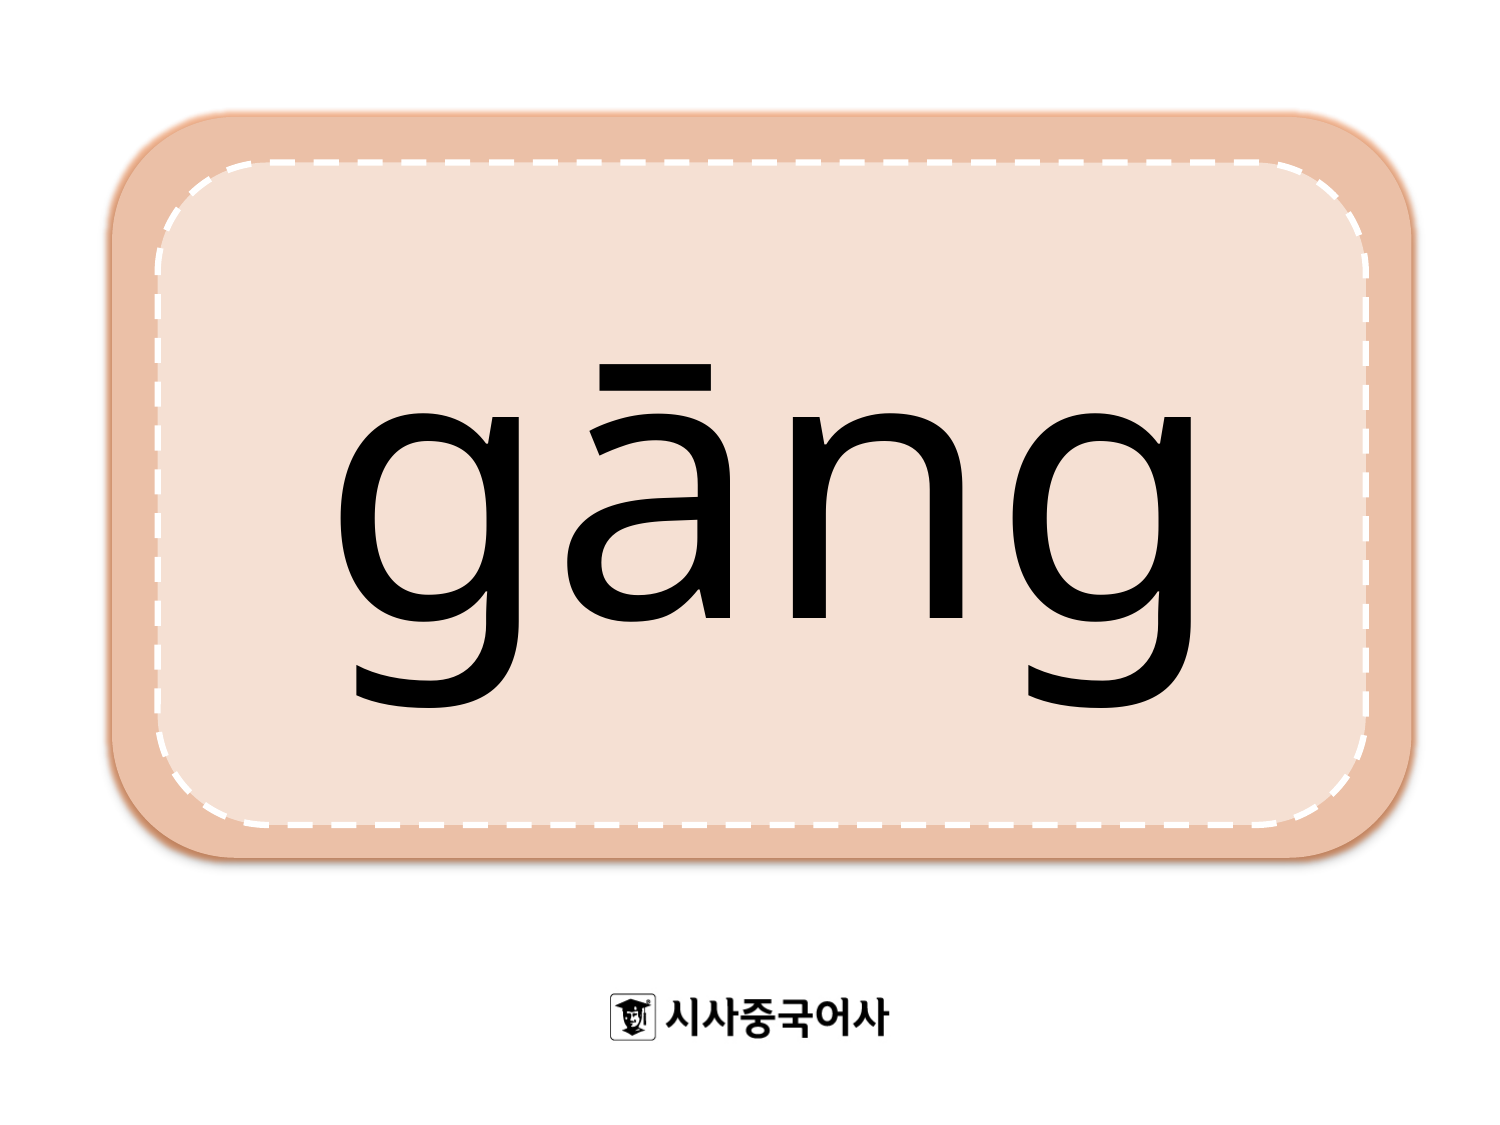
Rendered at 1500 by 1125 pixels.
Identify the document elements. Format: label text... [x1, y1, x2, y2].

text_box gāng [167, 137, 1376, 800]
picture [602, 987, 898, 1047]
